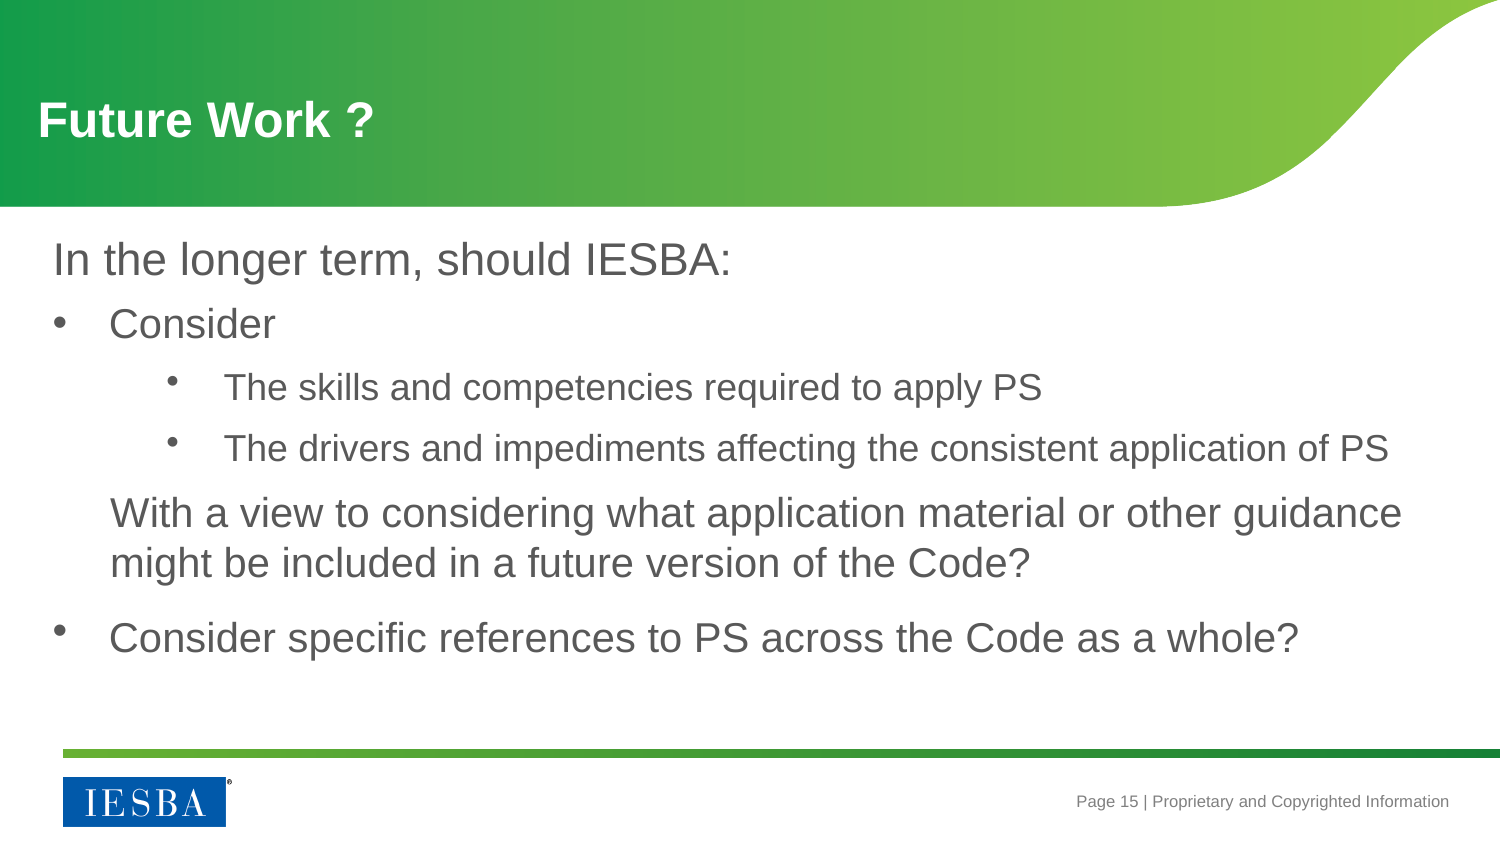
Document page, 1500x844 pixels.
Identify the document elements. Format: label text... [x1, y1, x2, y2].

picture [63, 785, 232, 827]
picture [0, 0, 1500, 207]
list In the longer term, should IESBA: Consider The skills and competencies required to apply PS The drivers and impediments affecting the consistent application of PS With a view to considering what application material or other guidance might be included in a future version of the Code? Consider specific references to PS across the Code as a whole? [37, 221, 1488, 785]
title Future Work ? [37, 69, 1375, 166]
